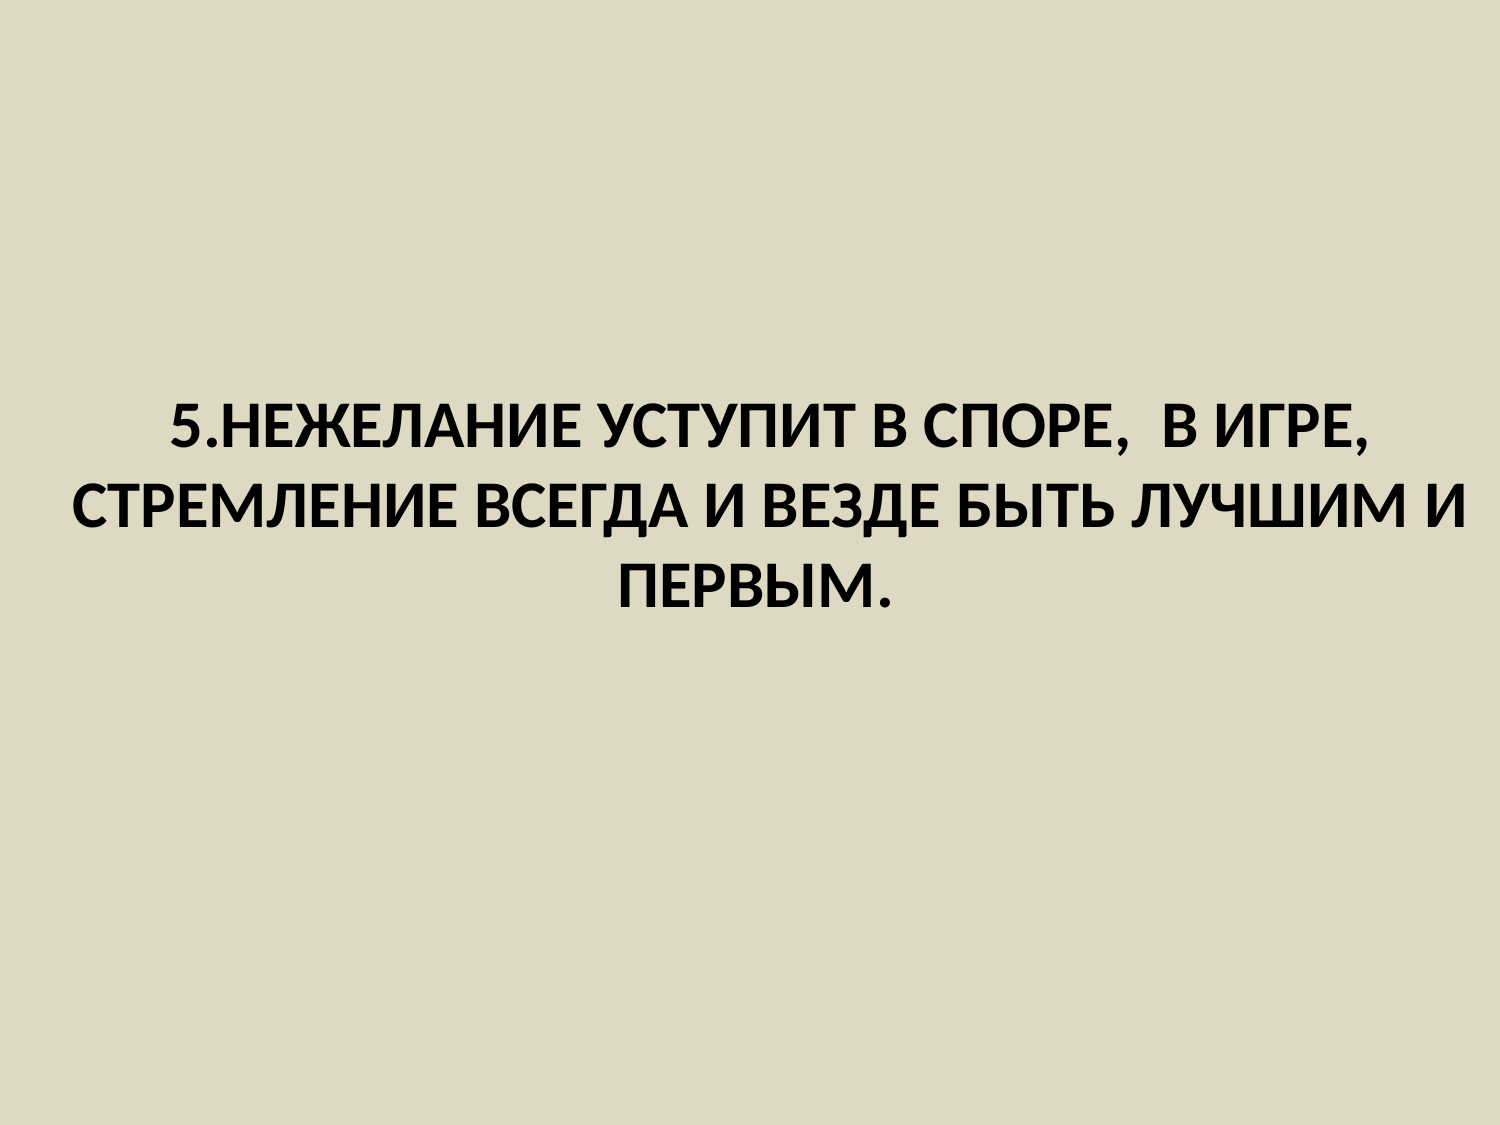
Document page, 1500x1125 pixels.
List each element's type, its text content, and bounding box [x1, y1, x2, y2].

list 5.НЕЖЕЛАНИЕ УСТУПИТ В СПОРЕ, В ИГРЕ, СТРЕМЛЕНИЕ ВСЕГДА И ВЕЗДЕ БЫТЬ ЛУЧШИМ И ПЕРВЫМ. [0, 0, 1500, 1125]
